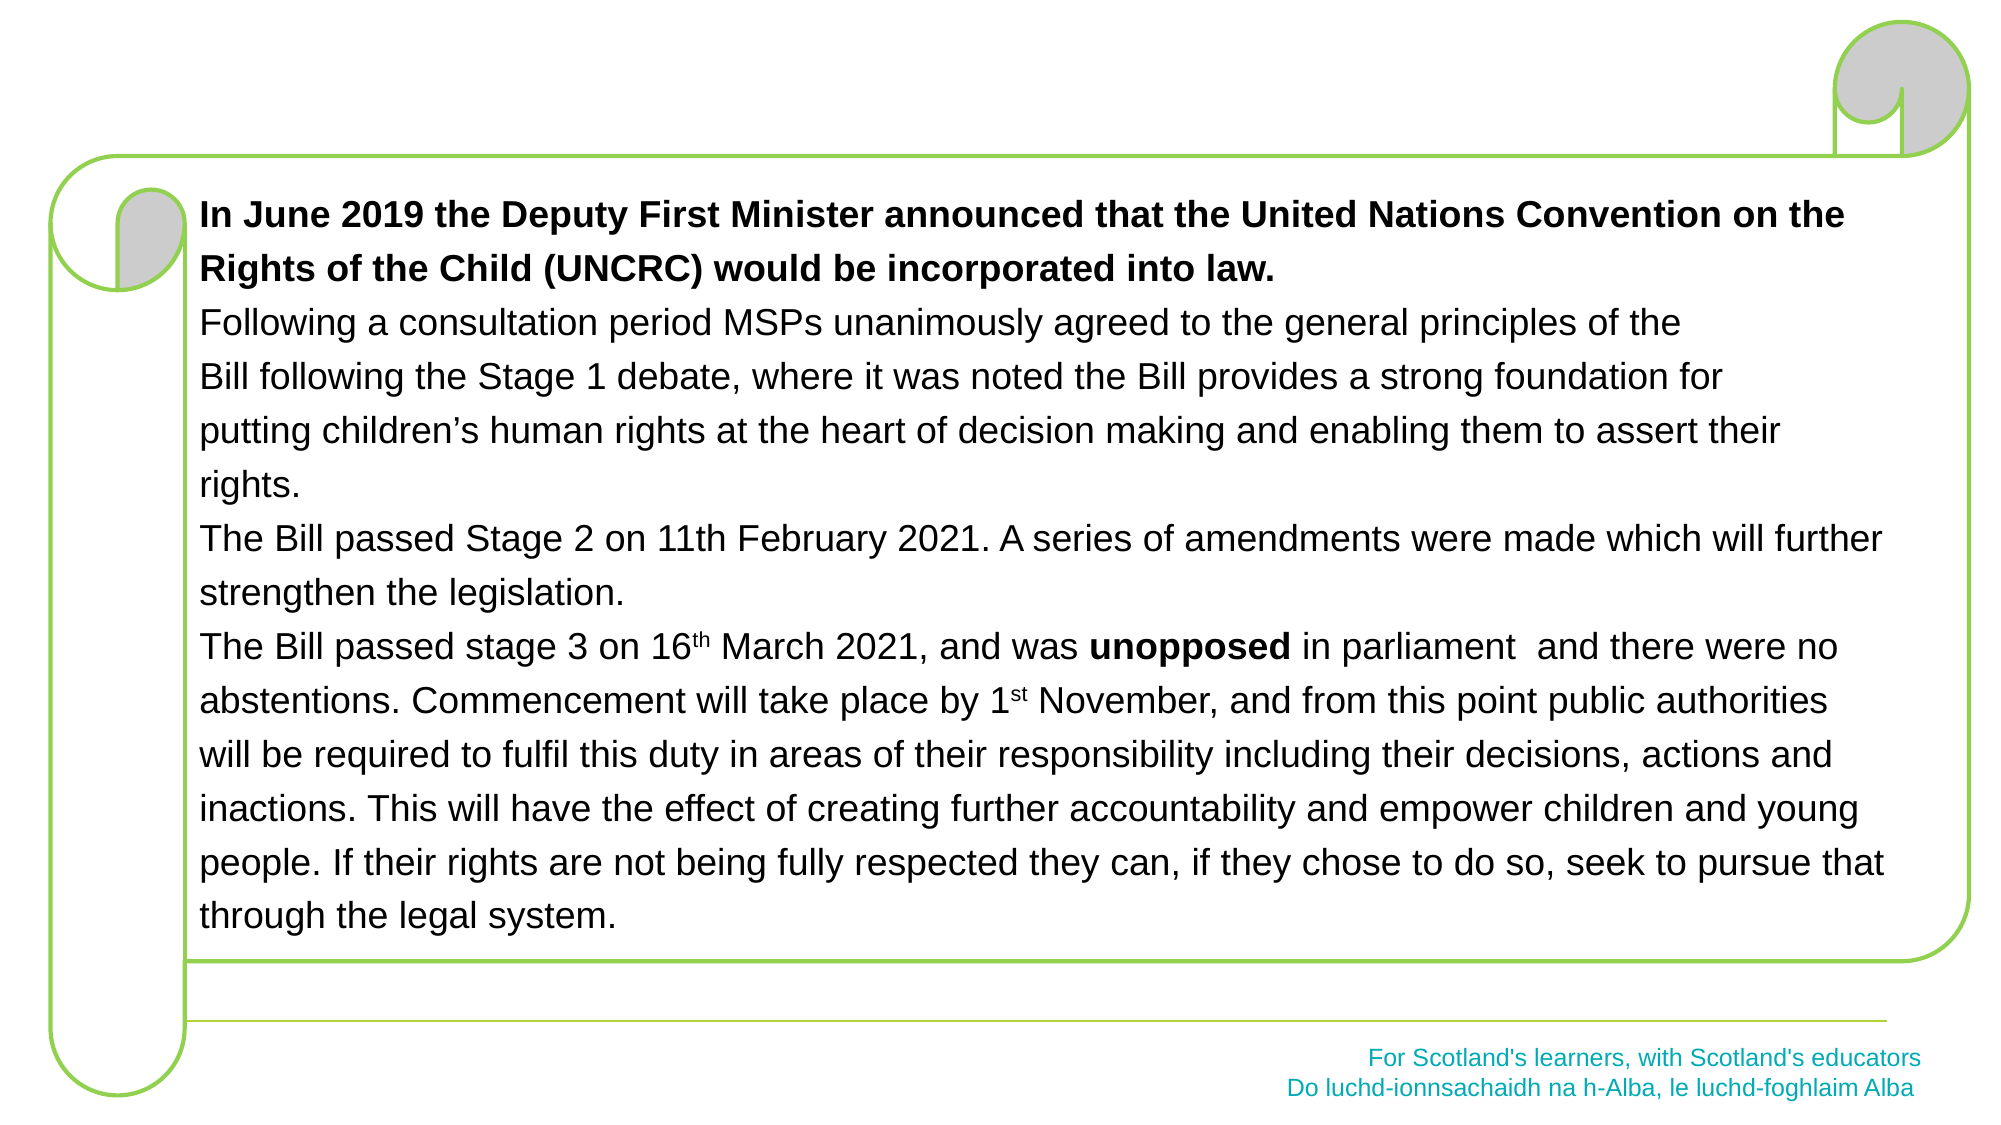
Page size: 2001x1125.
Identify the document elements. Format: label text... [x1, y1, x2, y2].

text_box In June 2019 the Deputy First Minister announced that the United Nations Convention on the Rights of the Child (UNCRC) would be incorporated into law.​ Following a consultation period MSPs unanimously agreed to the general principles of the Bill following the Stage 1 debate, where it was noted the Bill provides a strong foundation for putting children’s human rights at the heart of decision making and enabling them to assert their rights.​ The Bill passed Stage 2 on 11th February 2021. A series of amendments were made which will further strengthen the legislation. ​ The Bill passed stage 3 on 16th March 2021, and was unopposed in parliament and there were no abstentions. Commencement will take place by 1st November, and from this point public authorities will be required to fulfil this duty in areas of their responsibility including their decisions, actions and inactions. This will have the effect of creating further accountability and empower children and young people. If their rights are not being fully respected they can, if they chose to do so, seek to pursue that through the legal system.​ [48, 19, 1972, 1098]
text_box [147, 1027, 310, 1092]
